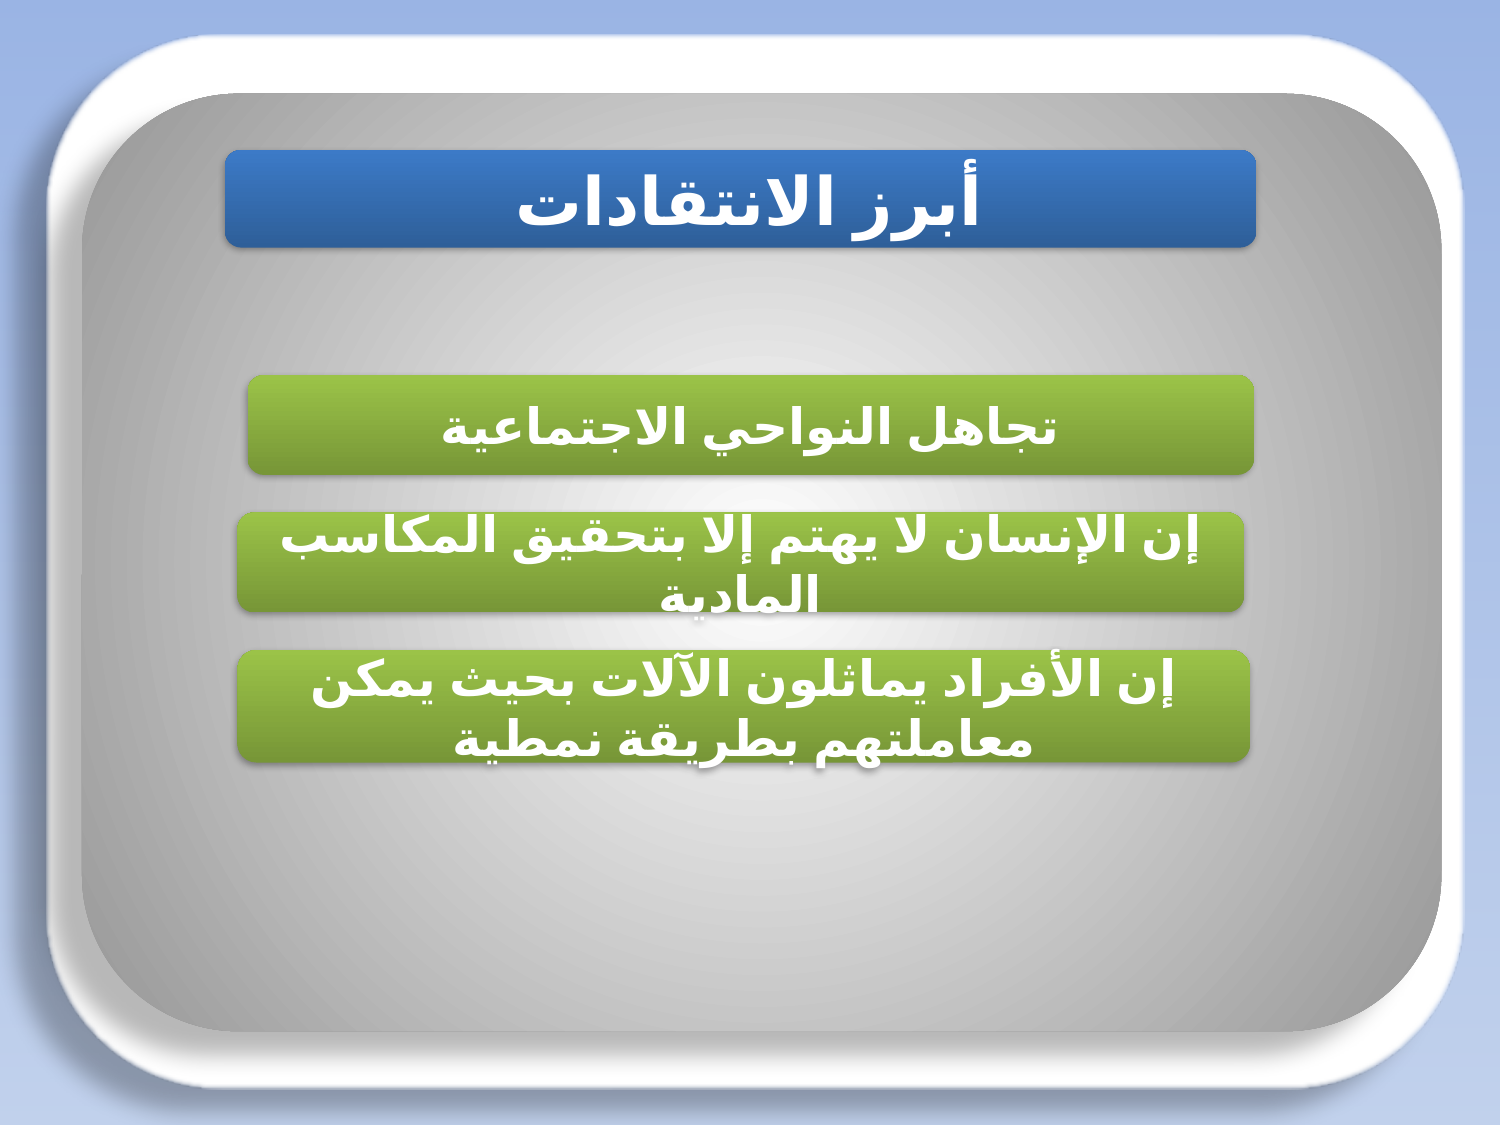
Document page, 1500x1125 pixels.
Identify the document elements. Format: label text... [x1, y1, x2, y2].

text_box إن الإنسان لا يهتم إلا بتحقيق المكاسب المادية [237, 512, 1244, 613]
text_box إن الأفراد يماثلون الآلات بحيث يمكن معاملتهم بطريقة نمطية [237, 649, 1251, 763]
text_box [49, 34, 1468, 1089]
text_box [162, 374, 1326, 476]
text_box [79, 91, 1444, 1034]
text_box أبرز الانتقادات [224, 149, 1257, 248]
text_box [0, 0, 1500, 1125]
